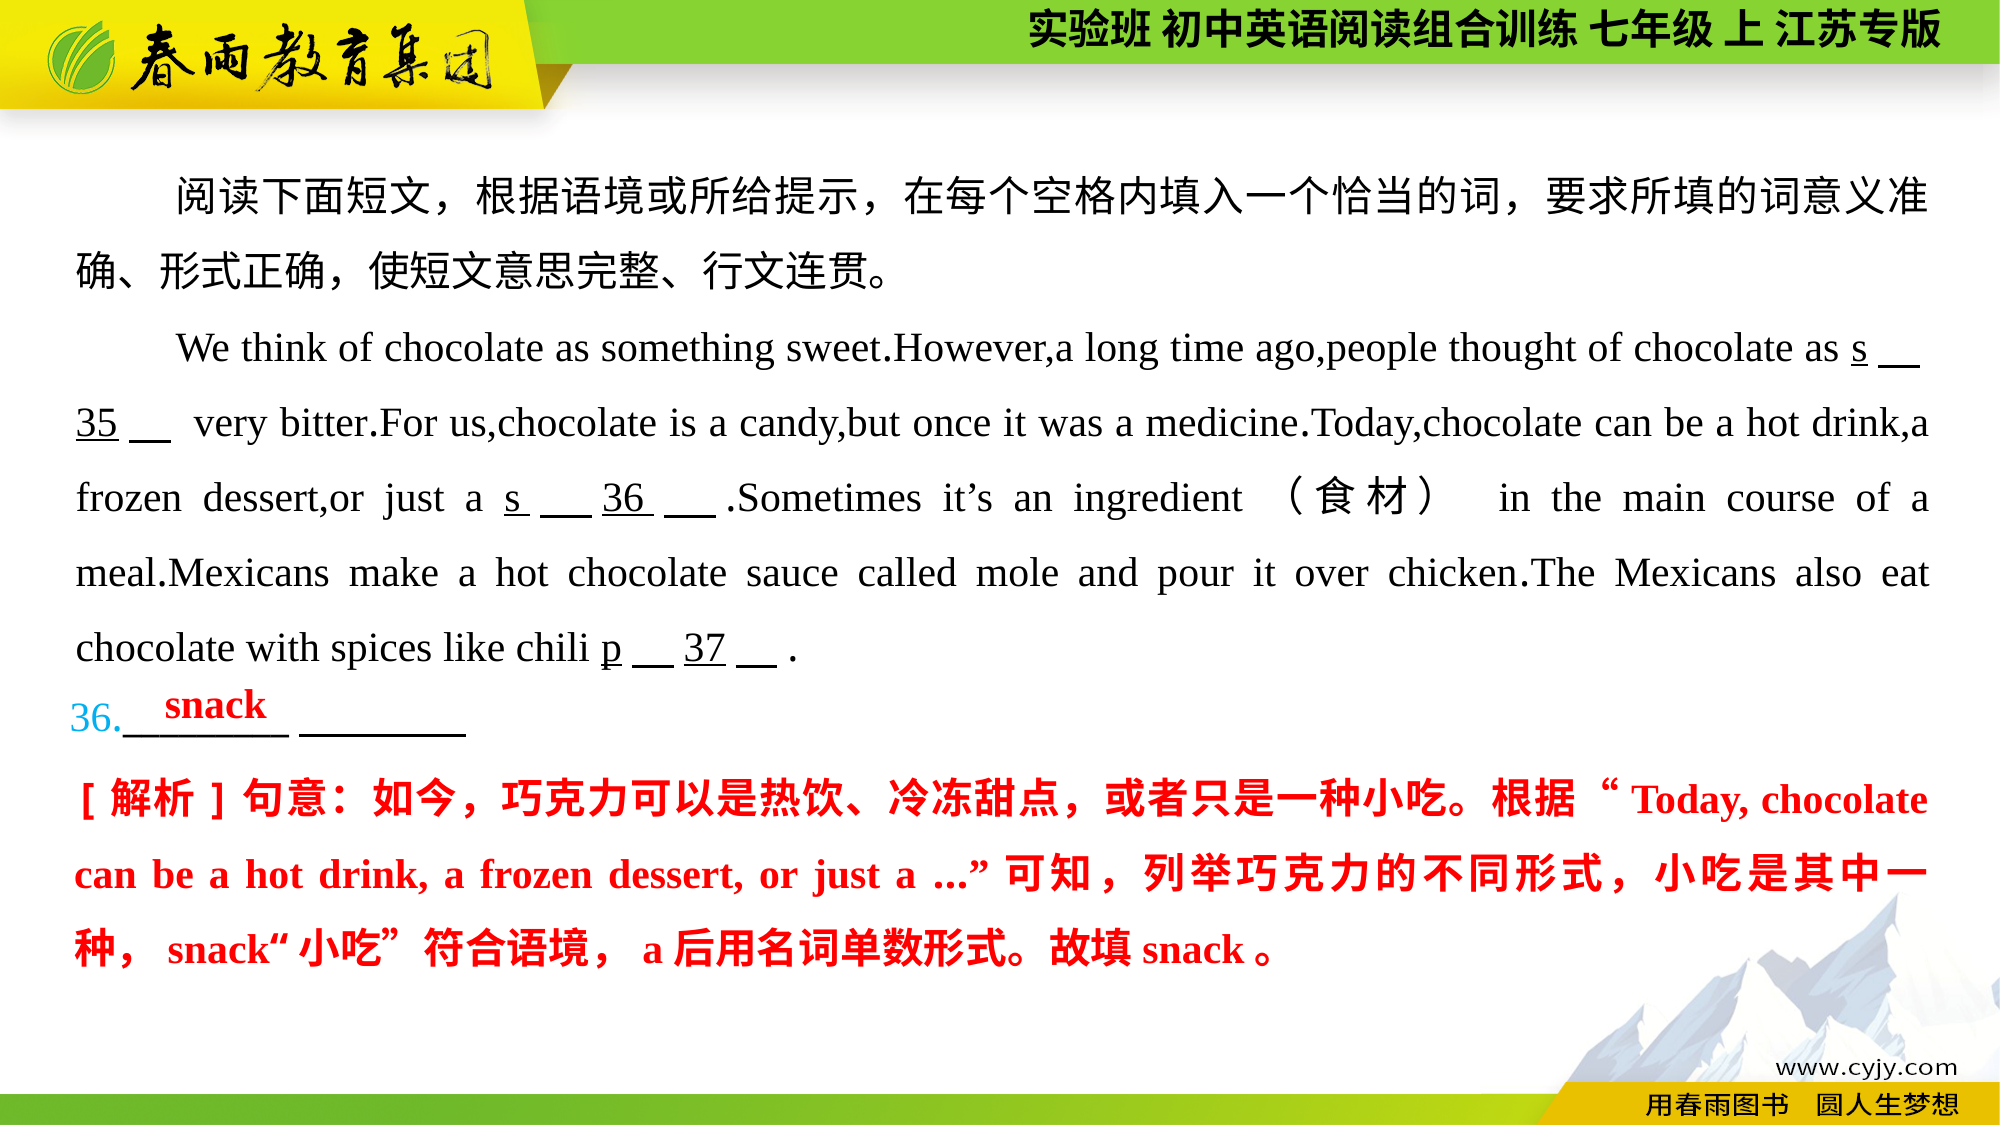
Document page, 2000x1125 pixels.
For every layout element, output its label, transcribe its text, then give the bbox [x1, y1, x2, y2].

text_box [解析]句意：如今，巧克力可以是热饮、冷冻甜点，或者只是一种小吃。根据“Today, chocolate can be a hot drink, a frozen dessert, or just a ...”可知，列举巧克力的不同形式，小吃是其中一种，snack“小吃”符合语境，a后用名词单数形式。故填snack。 [59, 739, 1944, 980]
picture [0, 0, 2000, 1125]
list 阅读下面短文，根据语境或所给提示，在每个空格内填入一个恰当的词，要求所填的词意义准确、形式正确，使短文意思完整、行文连贯。 We think of chocolate as something sweet.However,a long time ago,people thought of chocolate as s 35 very bitter.For us,chocolate is a candy,but once it was a medicine.Today,chocolate can be a hot drink,a frozen dessert,or just a s 36 .Sometimes it’s an ingredient（食材） in the main course of a meal.Mexicans make a hot chocolate sauce called mole and pour it over chicken.The Mexicans also eat chocolate with spices like chili p 37 . [60, 137, 1945, 673]
text_box snack [149, 669, 282, 735]
text_box 36._________ [54, 656, 1839, 747]
